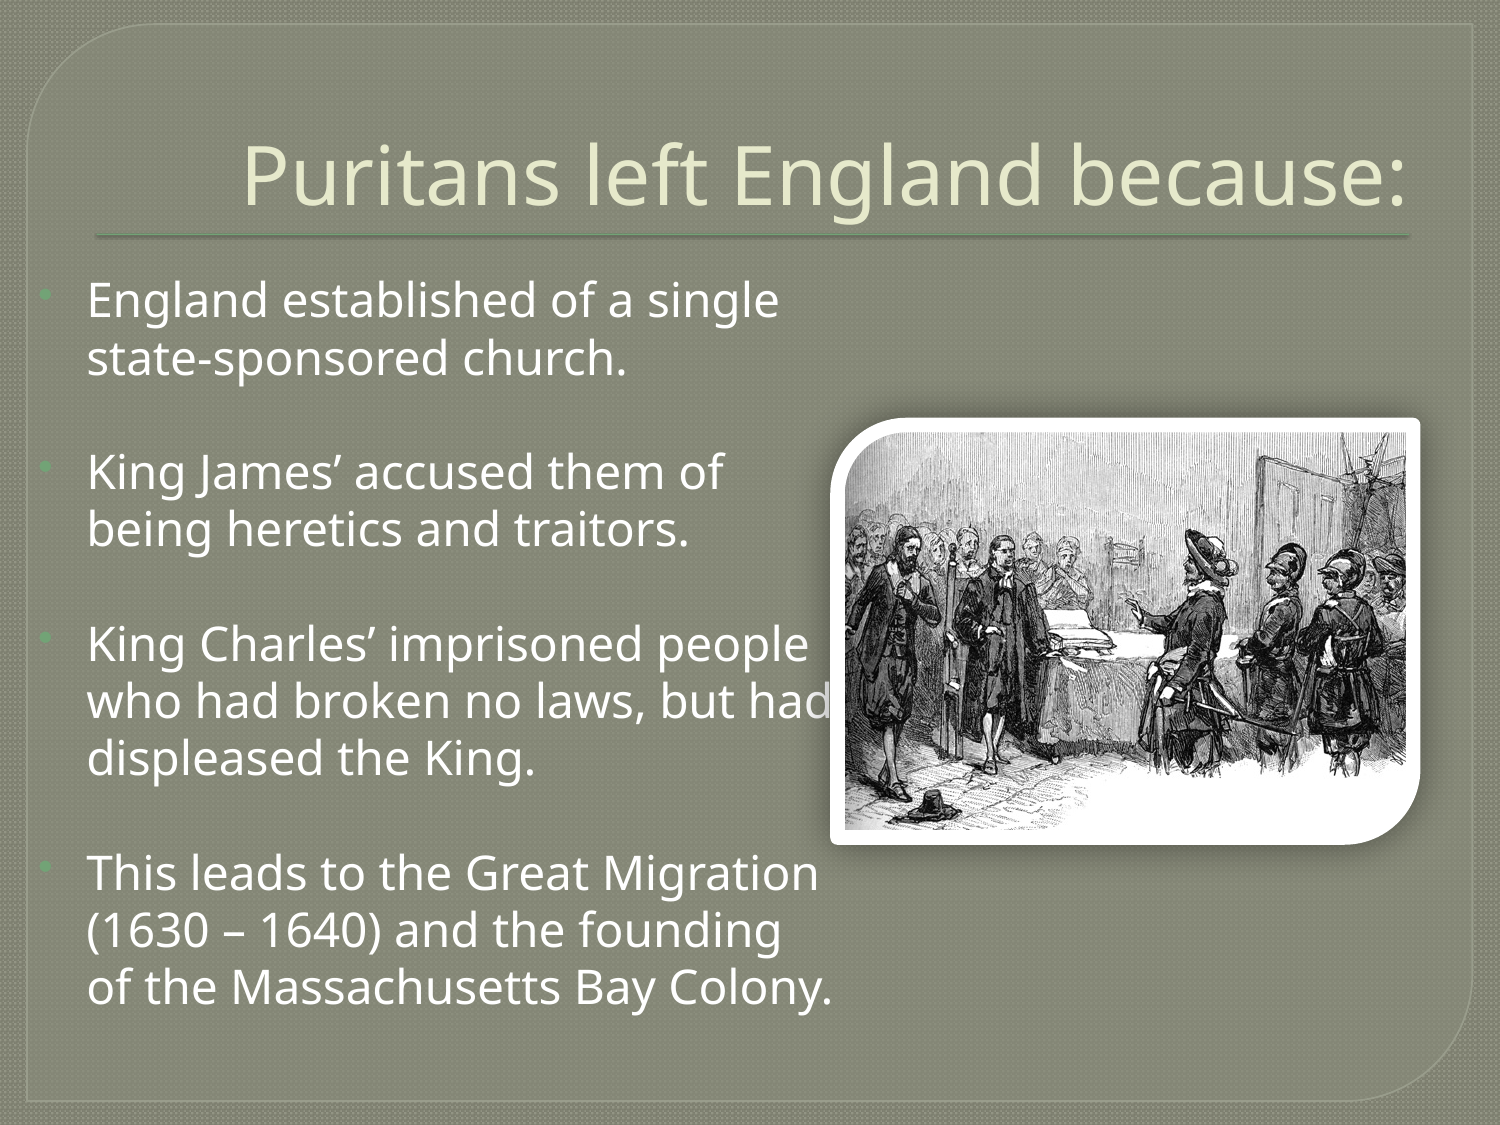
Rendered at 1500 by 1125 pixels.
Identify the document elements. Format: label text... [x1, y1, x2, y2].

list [837, 424, 1414, 838]
list England established of a single state-sponsored church. King James’ accused them of being heretics and traitors. King Charles’ imprisoned people who had broken no laws, but had displeased the King. This leads to the Great Migration (1630 – 1640) and the founding of the Massachusetts Bay Colony. [24, 262, 850, 1088]
title Puritans left England because: [75, 41, 1425, 230]
